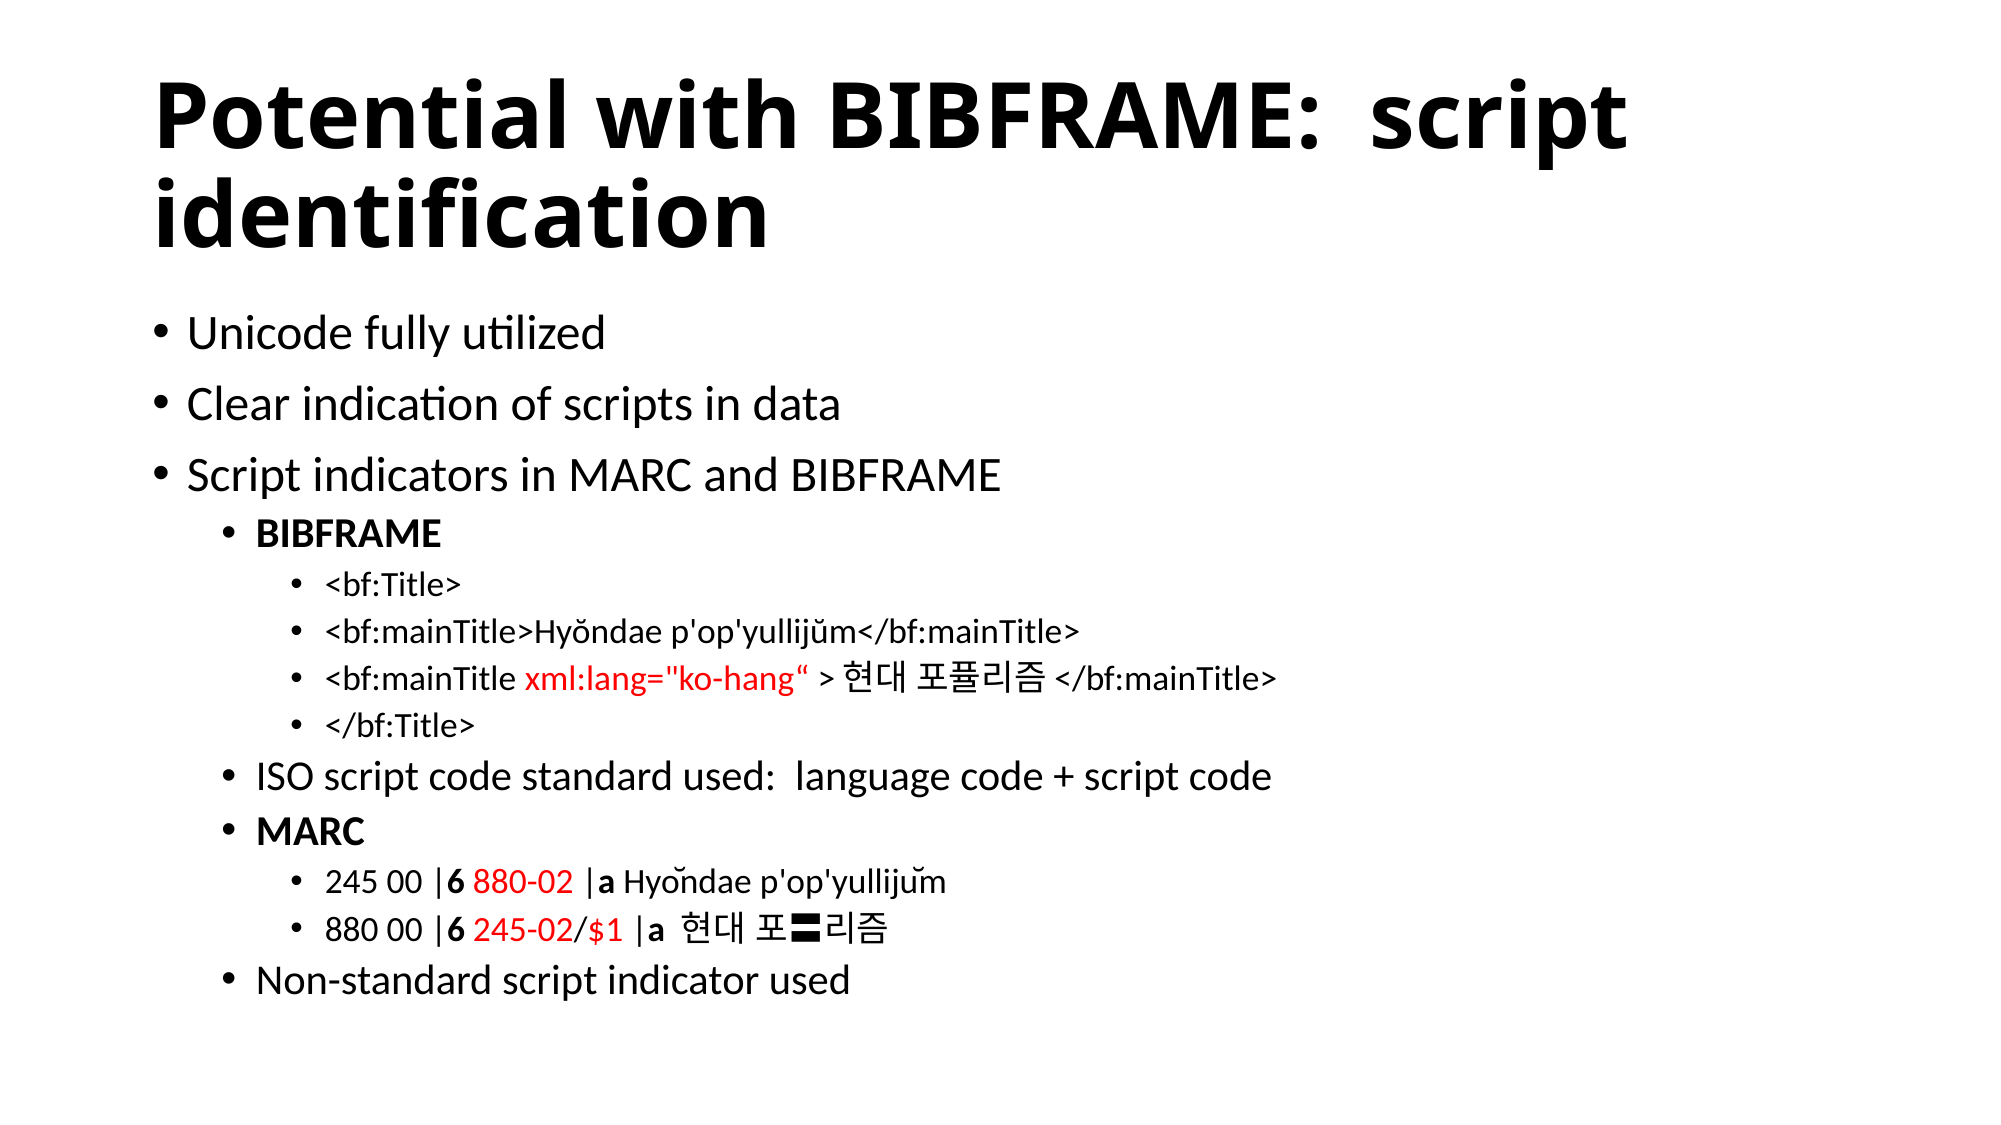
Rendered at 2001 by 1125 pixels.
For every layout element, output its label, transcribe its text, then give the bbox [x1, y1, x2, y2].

list Unicode fully utilized Clear indication of scripts in data Script indicators in MARC and BIBFRAME BIBFRAME <bf:Title> <bf:mainTitle>Hyŏndae p'op'yullijŭm</bf:mainTitle> <bf:mainTitle xml:lang="ko-hang“ >현대 포퓰리즘</bf:mainTitle> </bf:Title> ISO script code standard used: language code + script code MARC 245 00 |6 880-02 |a Hyŏndae p'op'yullijŭm 880 00 |6 245-02/$1 |a 현대 포〓리즘 Non-standard script indicator used [137, 299, 1863, 1014]
title Potential with BIBFRAME: script identification [137, 59, 1863, 278]
